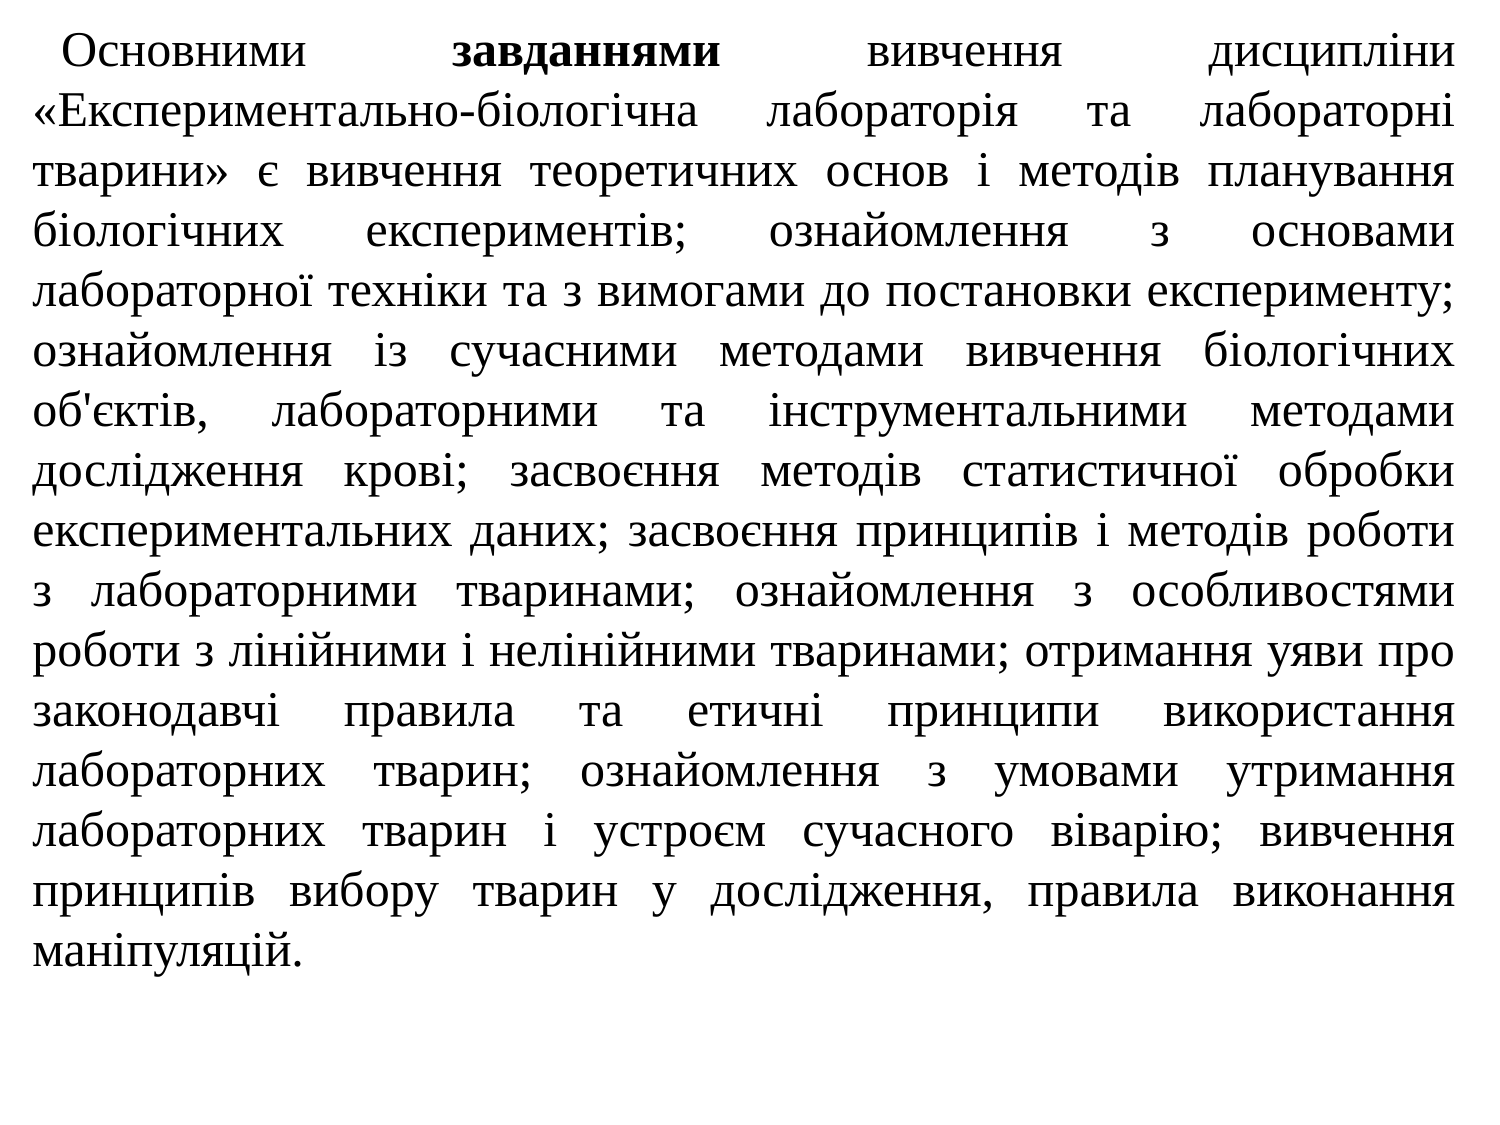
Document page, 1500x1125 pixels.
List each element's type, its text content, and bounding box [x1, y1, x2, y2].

text_box Основними завданнями вивчення дисципліни «Експериментально-біологічна лабораторія та лабораторні тварини» є вивчення теоретичних основ і методів планування біологічних експериментів; ознайомлення з основами лабораторної техніки та з вимогами до постановки експерименту; ознайомлення із сучасними методами вивчення біологічних об'єктів, лабораторними та інструментальними методами дослідження крові; засвоєння методів статистичної обробки експериментальних даних; засвоєння принципів і методів роботи з лабораторними тваринами; ознайомлення з особливостями роботи з лінійними і нелінійними тваринами; отримання уяви про законодавчі правила та етичні принципи використання лабораторних тварин; ознайомлення з умовами утримання лабораторних тварин і устроєм сучасного віварію; вивчення принципів вибору тварин у дослідження, правила виконання маніпуляцій. [17, 9, 1471, 985]
